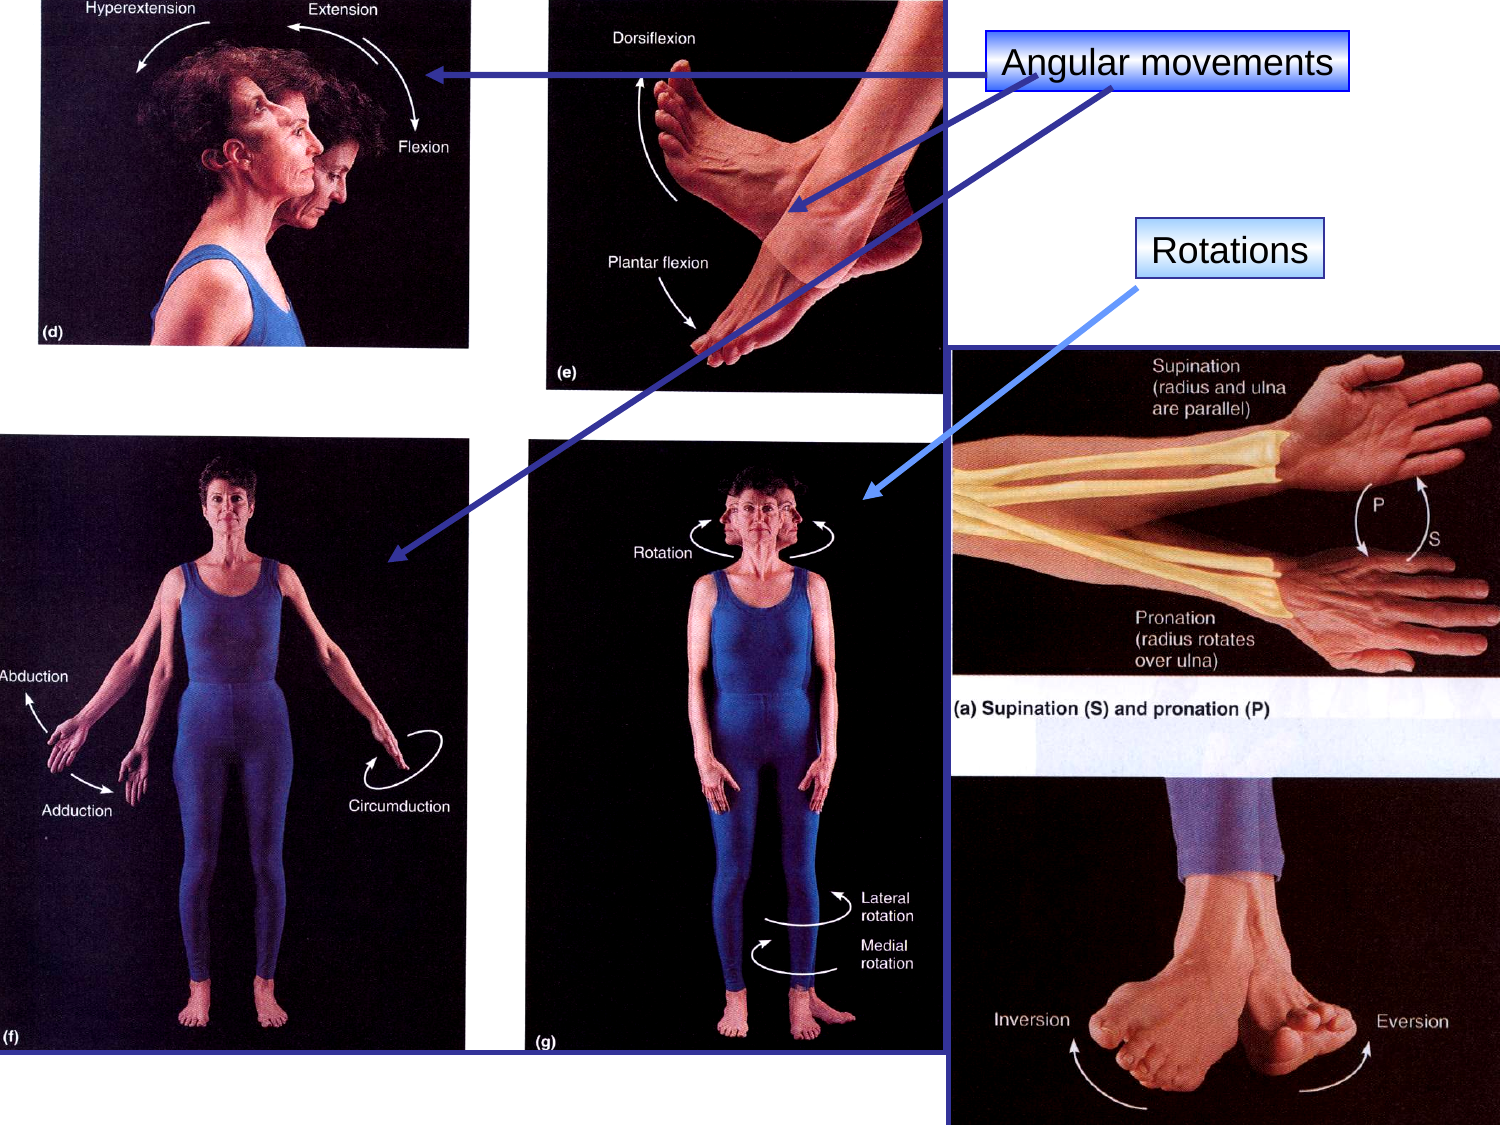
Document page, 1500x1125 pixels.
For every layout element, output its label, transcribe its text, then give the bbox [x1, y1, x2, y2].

text_box Rotations [1136, 218, 1325, 279]
picture [950, 349, 1500, 1125]
text_box Angular movements [986, 30, 1349, 91]
picture [0, 0, 944, 1051]
